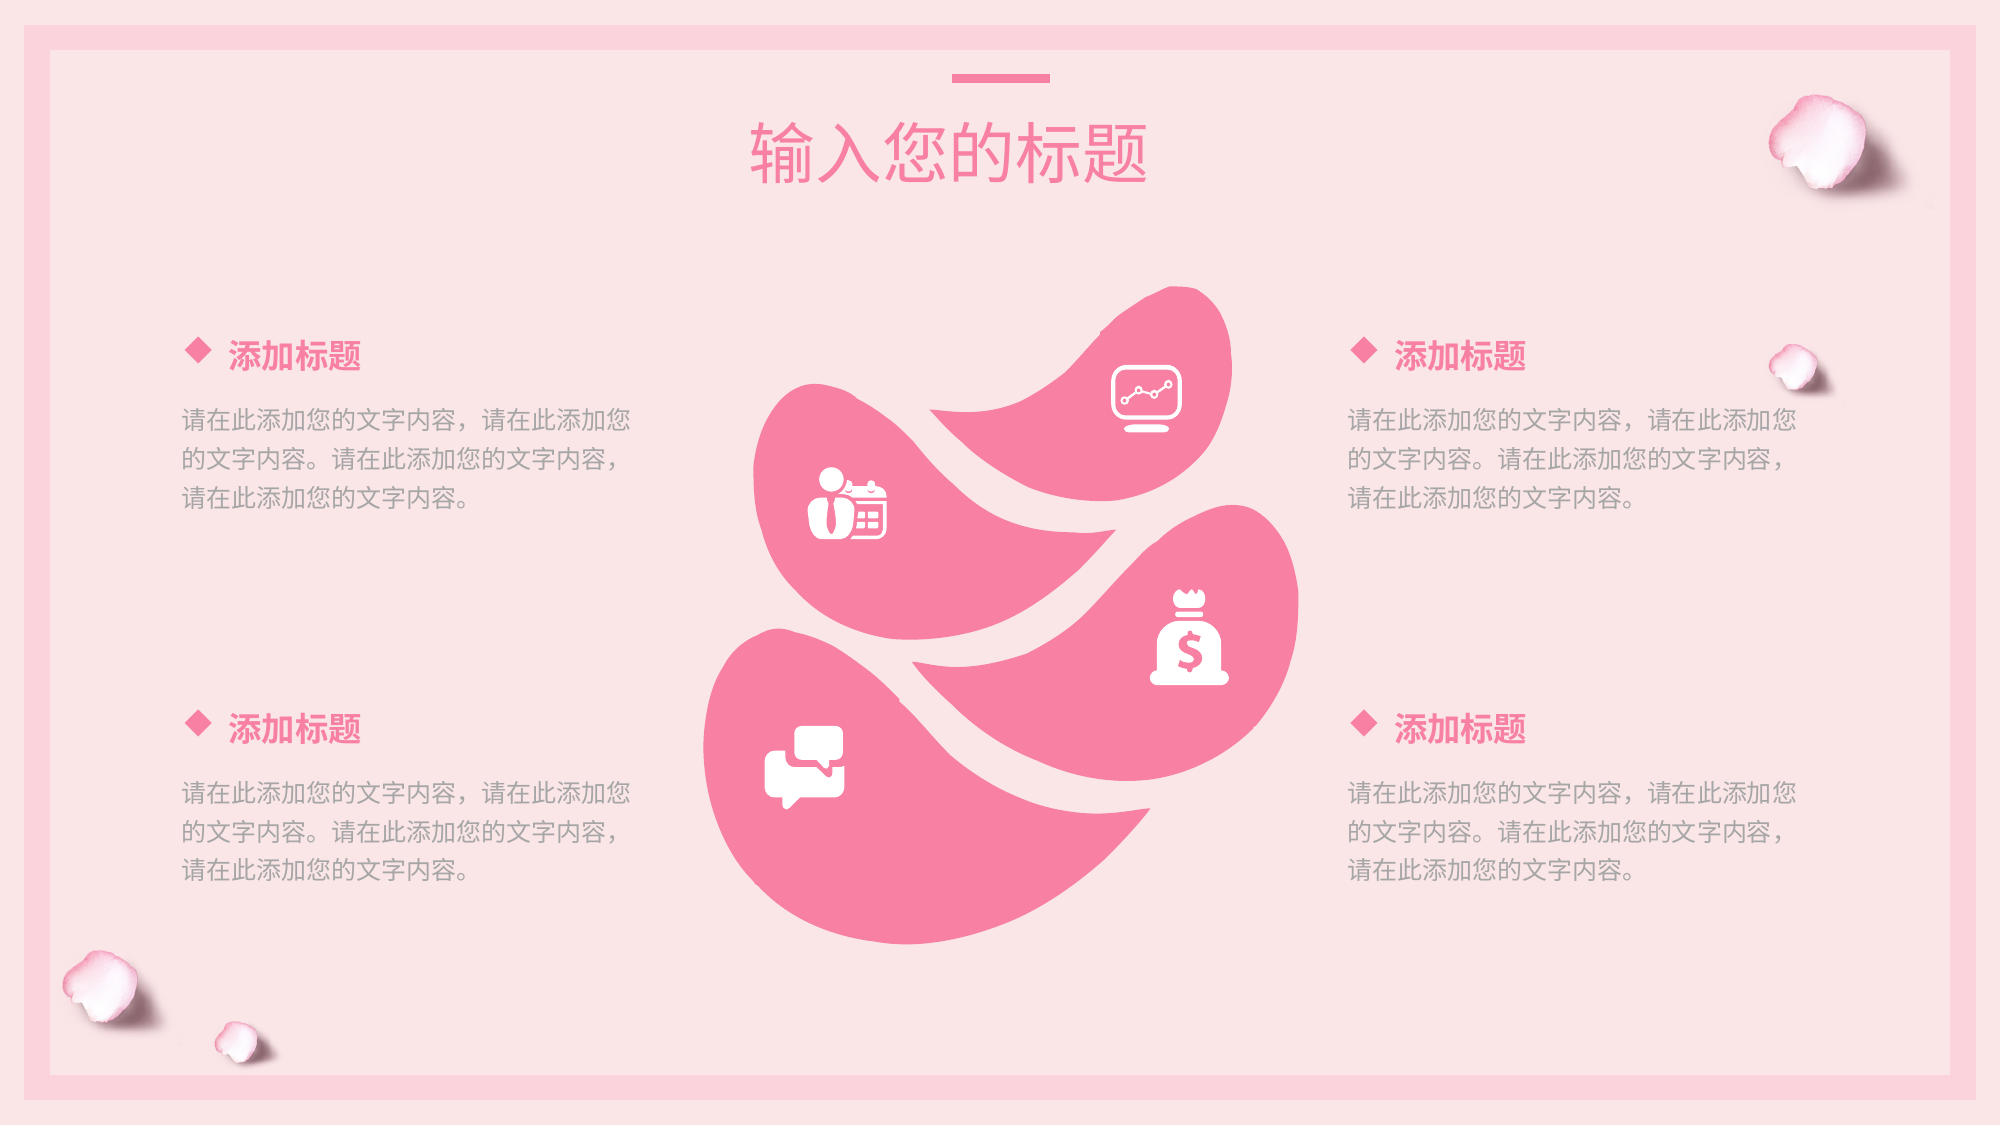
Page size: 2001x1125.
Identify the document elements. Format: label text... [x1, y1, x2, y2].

text_box 请在此添加您的文字内容，请在此添加您的文字内容。请在此添加您的文字内容，请在此添加您的文字内容。 [167, 388, 668, 520]
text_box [807, 467, 887, 540]
text_box [753, 383, 1117, 640]
text_box 添加标题 [1332, 327, 1565, 383]
text_box [703, 628, 1151, 945]
text_box 添加标题 [167, 327, 400, 383]
text_box 请在此添加您的文字内容，请在此添加您的文字内容。请在此添加您的文字内容，请在此添加您的文字内容。 [1332, 388, 1834, 520]
text_box 添加标题 [167, 700, 400, 755]
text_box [764, 725, 845, 810]
picture [54, 656, 700, 1073]
text_box [911, 504, 1299, 781]
text_box [929, 286, 1233, 502]
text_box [1149, 589, 1229, 686]
text_box 添加标题 [1332, 700, 1565, 755]
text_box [1111, 364, 1182, 433]
picture [1633, 93, 1934, 452]
text_box 请在此添加您的文字内容，请在此添加您的文字内容。请在此添加您的文字内容，请在此添加您的文字内容。 [1332, 760, 1834, 893]
text_box 请在此添加您的文字内容，请在此添加您的文字内容。请在此添加您的文字内容，请在此添加您的文字内容。 [167, 760, 668, 893]
